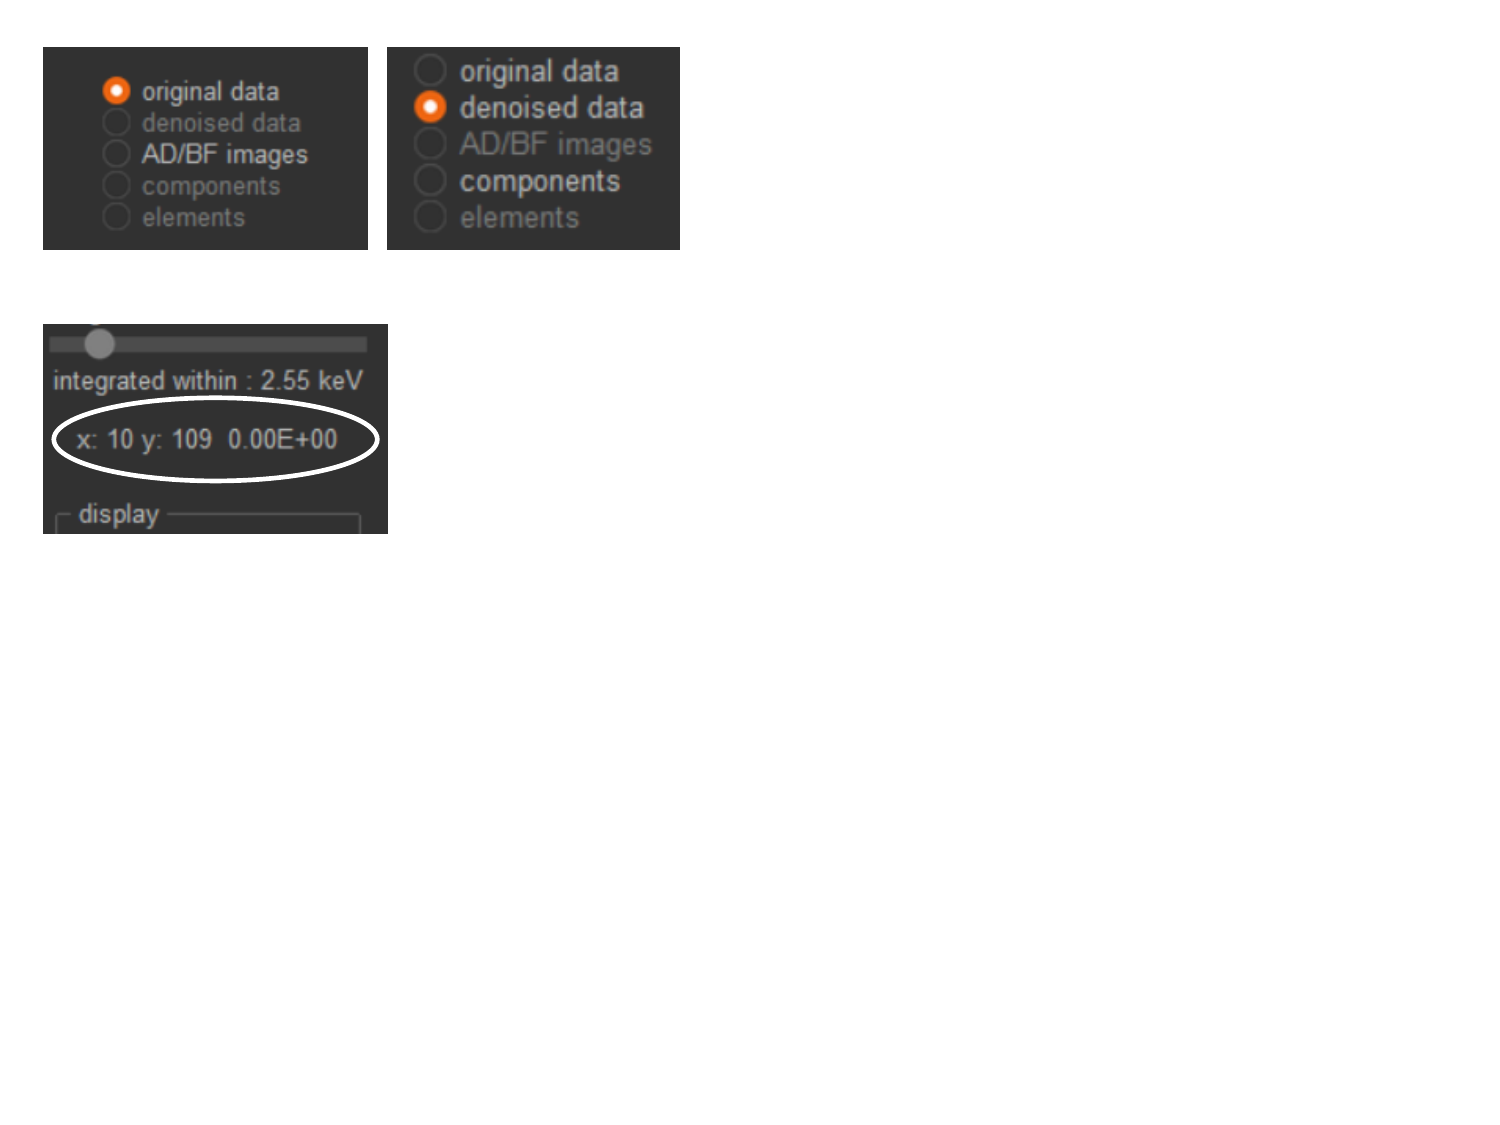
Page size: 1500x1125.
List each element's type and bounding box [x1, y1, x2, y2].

picture [43, 47, 368, 250]
picture [43, 324, 388, 534]
picture [387, 47, 680, 250]
